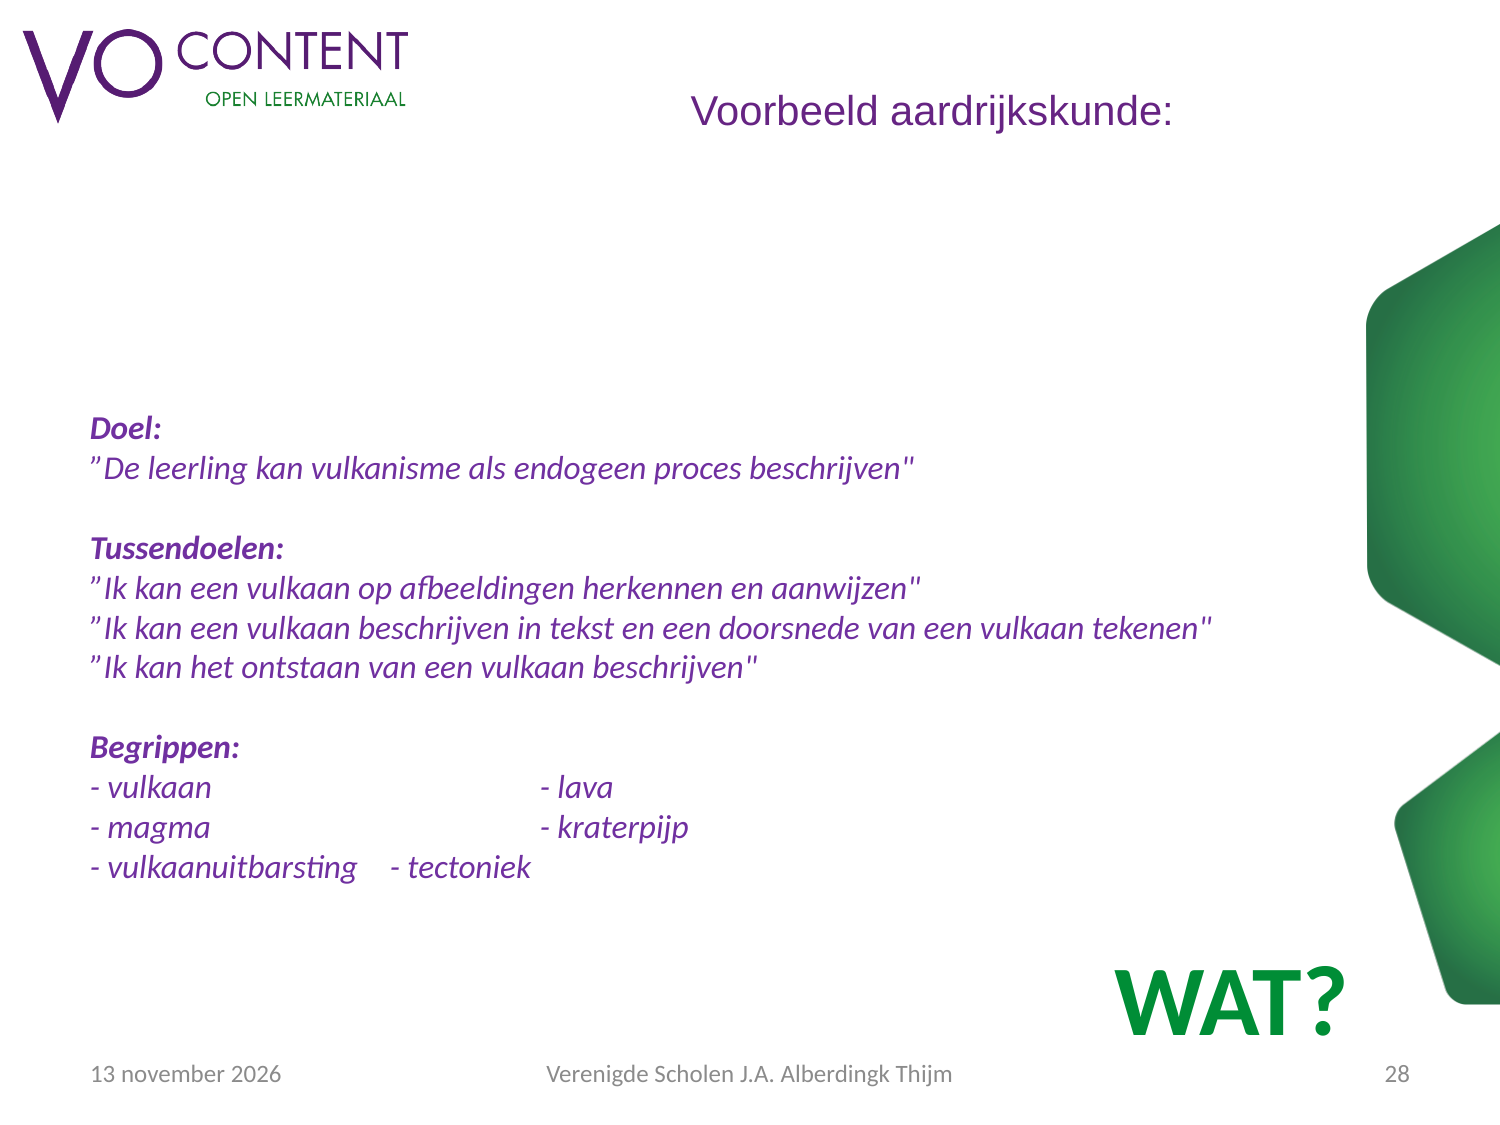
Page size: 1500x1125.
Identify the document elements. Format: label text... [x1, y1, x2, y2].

text_box WAT? [1099, 927, 1394, 1063]
picture [1366, 222, 1500, 1005]
footer Verenigde Scholen J.A. Alberdingk Thijm [512, 1042, 988, 1103]
picture [22, 29, 408, 124]
title Voorbeeld aardrijkskunde: [675, 71, 1229, 146]
text_box Doel: ”De leerling kan vulkanisme als endogeen proces beschrijven" Tussendoelen: ”Ik kan een vulkaan op afbeeldingen herkennen en aanwijzen" ”Ik kan een vulkaan beschrijven in tekst en een doorsnede van een vulkaan tekenen" ”Ik kan het ontstaan van een vulkaan beschrijven" Begrippen: - vulkaan - lava - magma - kraterpijp - vulkaanuitbarsting - tectoniek [75, 358, 1240, 938]
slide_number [75, 1042, 425, 1103]
slide_number 28 [1074, 1042, 1425, 1103]
